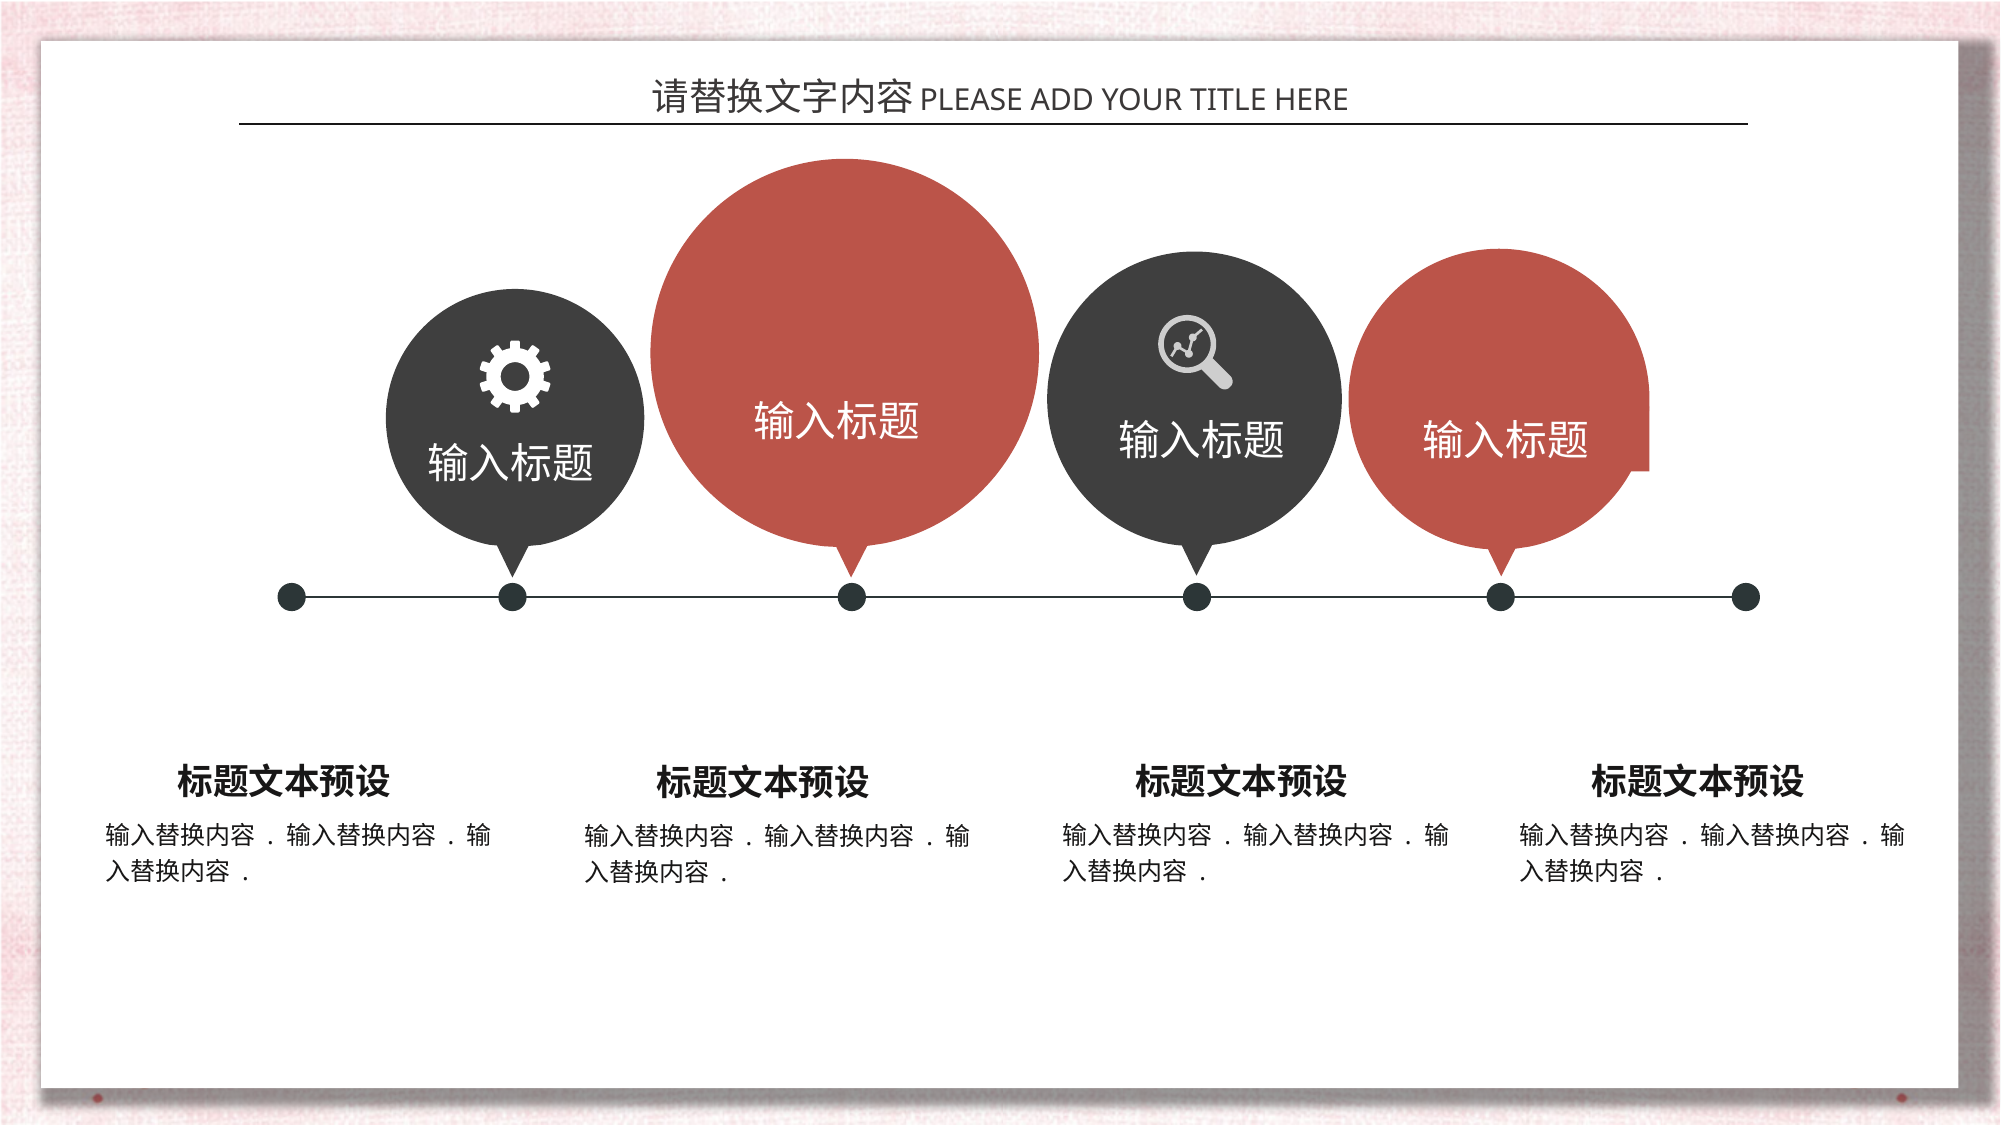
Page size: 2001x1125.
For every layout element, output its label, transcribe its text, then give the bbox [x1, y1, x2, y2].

text_box 标题文本预设 [1120, 751, 1481, 809]
text_box 输入替换内容 . 输入替换内容 . 输入替换内容 . [1504, 806, 1921, 898]
text_box [500, 598, 525, 610]
text_box [1185, 585, 1209, 596]
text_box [650, 158, 1039, 578]
text_box 输入替换内容 . 输入替换内容 . 输入替换内容 . [90, 806, 507, 898]
text_box 标题文本预设 [1577, 751, 1938, 809]
text_box 输入替换内容 . 输入替换内容 . 输入替换内容 . [1048, 806, 1465, 898]
text_box [1488, 585, 1513, 596]
text_box [1185, 598, 1209, 610]
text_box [385, 288, 645, 578]
picture [3, 2, 2000, 1125]
text_box [1733, 585, 1758, 610]
text_box [839, 598, 864, 610]
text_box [1047, 251, 1342, 576]
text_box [1348, 248, 1650, 577]
text_box 标题文本预设 [163, 751, 524, 809]
text_box [839, 585, 864, 596]
text_box 输入替换内容 . 输入替换内容 . 输入替换内容 . [569, 807, 986, 899]
text_box [1488, 598, 1513, 610]
text_box 标题文本预设 [641, 752, 1002, 810]
text_box [279, 585, 304, 610]
text_box [500, 585, 525, 596]
